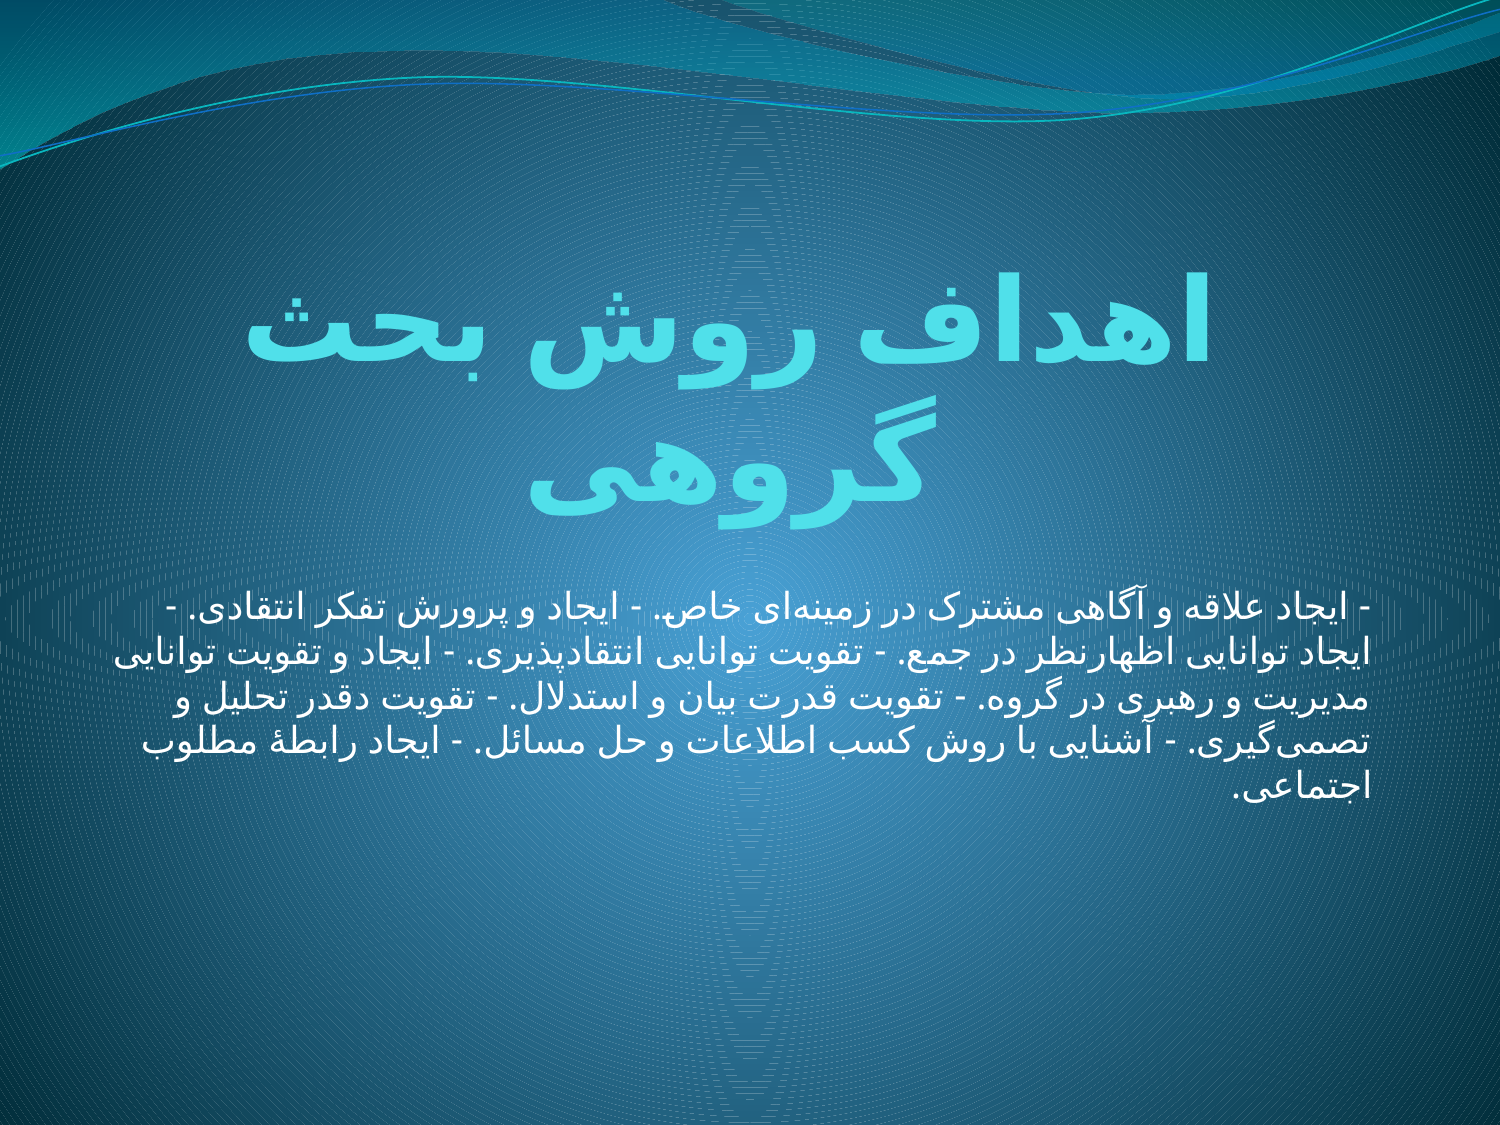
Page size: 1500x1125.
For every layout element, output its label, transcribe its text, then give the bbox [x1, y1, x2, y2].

title اهداف روش بحث گروهی [87, 224, 1376, 525]
subtitle - ايجاد علاقه و آگاهى مشترک در زمينه‌اى خاص. - ايجاد و پرورش تفکر انتقادى. - ايجاد توانايى اظهارنظر در جمع. - تقويت توانايى انتقادپذيرى. - ايجاد و تقويت توانايى مديريت و رهبرى در گروه. - تقويت قدرت بيان و استدلال. - تقويت دقدر تحليل و تصمى‌گيرى. - آشنايى با روش کسب اطلاعات و حل مسائل. - ايجاد رابطهٔ مطلوب اجتماعى. [87, 529, 1376, 818]
